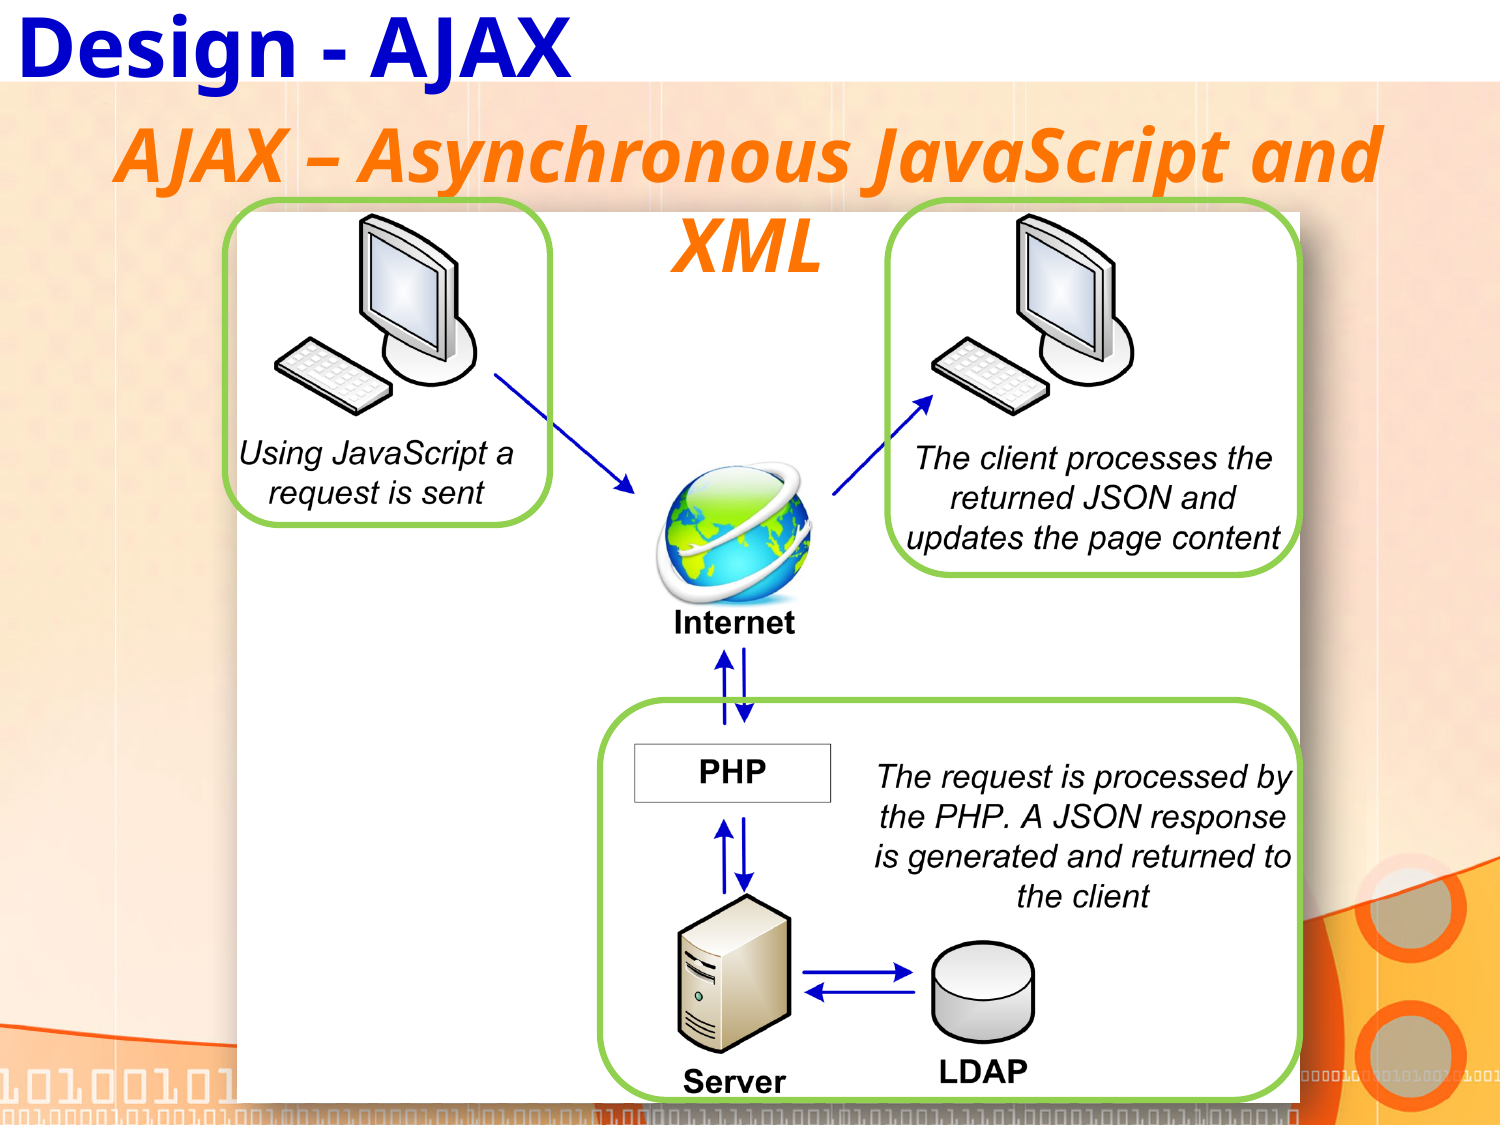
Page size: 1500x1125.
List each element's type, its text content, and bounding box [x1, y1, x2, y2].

text_box AJAX – Asynchronous JavaScript and XML [37, 99, 1463, 295]
text_box [915, 199, 1272, 210]
text_box [225, 227, 232, 498]
text_box [247, 200, 528, 210]
title Design - AJAX [0, 0, 1500, 101]
picture [0, 101, 1500, 1125]
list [237, 212, 1301, 1103]
